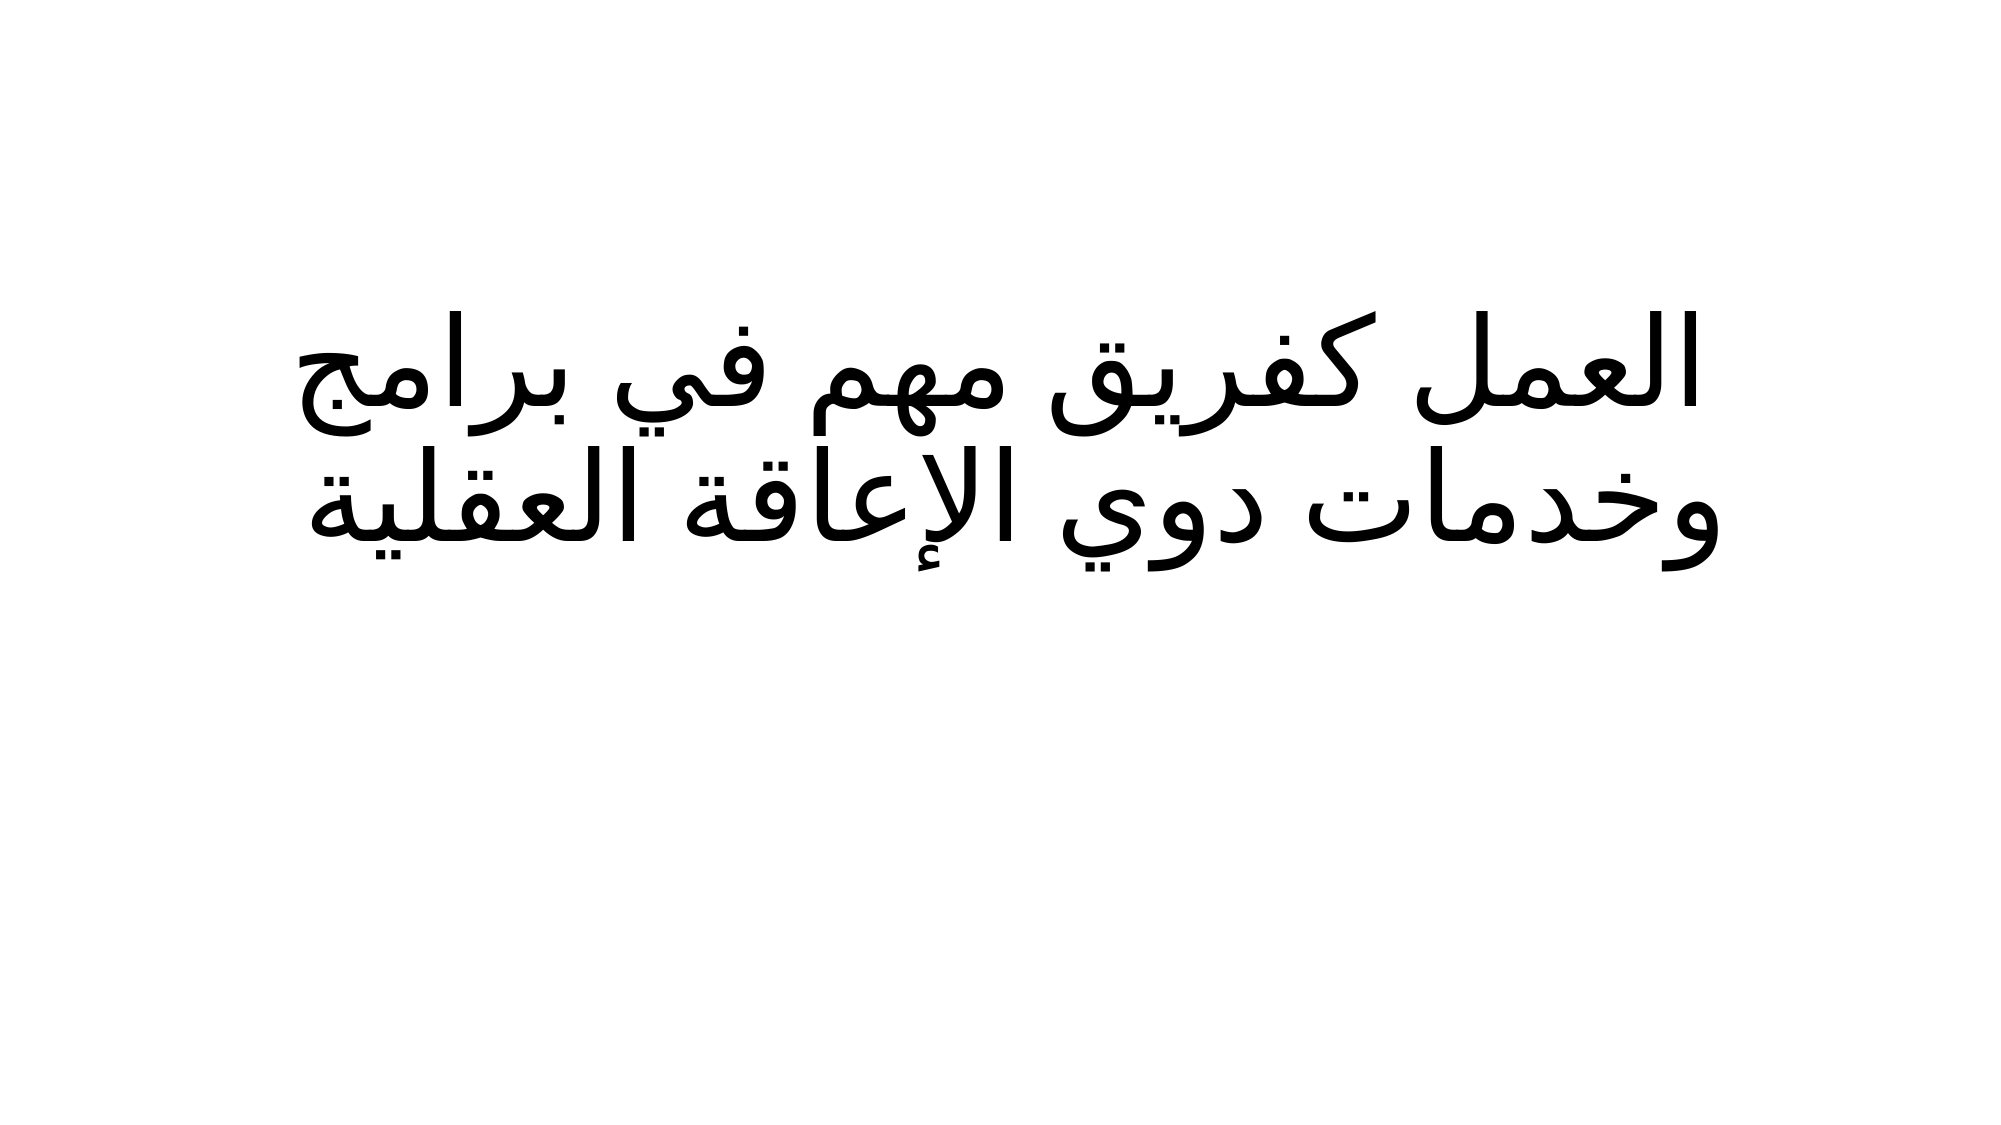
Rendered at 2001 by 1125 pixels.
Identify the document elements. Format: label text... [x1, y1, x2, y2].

title العمل كفريق مهم في برامج وخدمات دوي الإعاقة العقلية [249, 184, 1750, 576]
